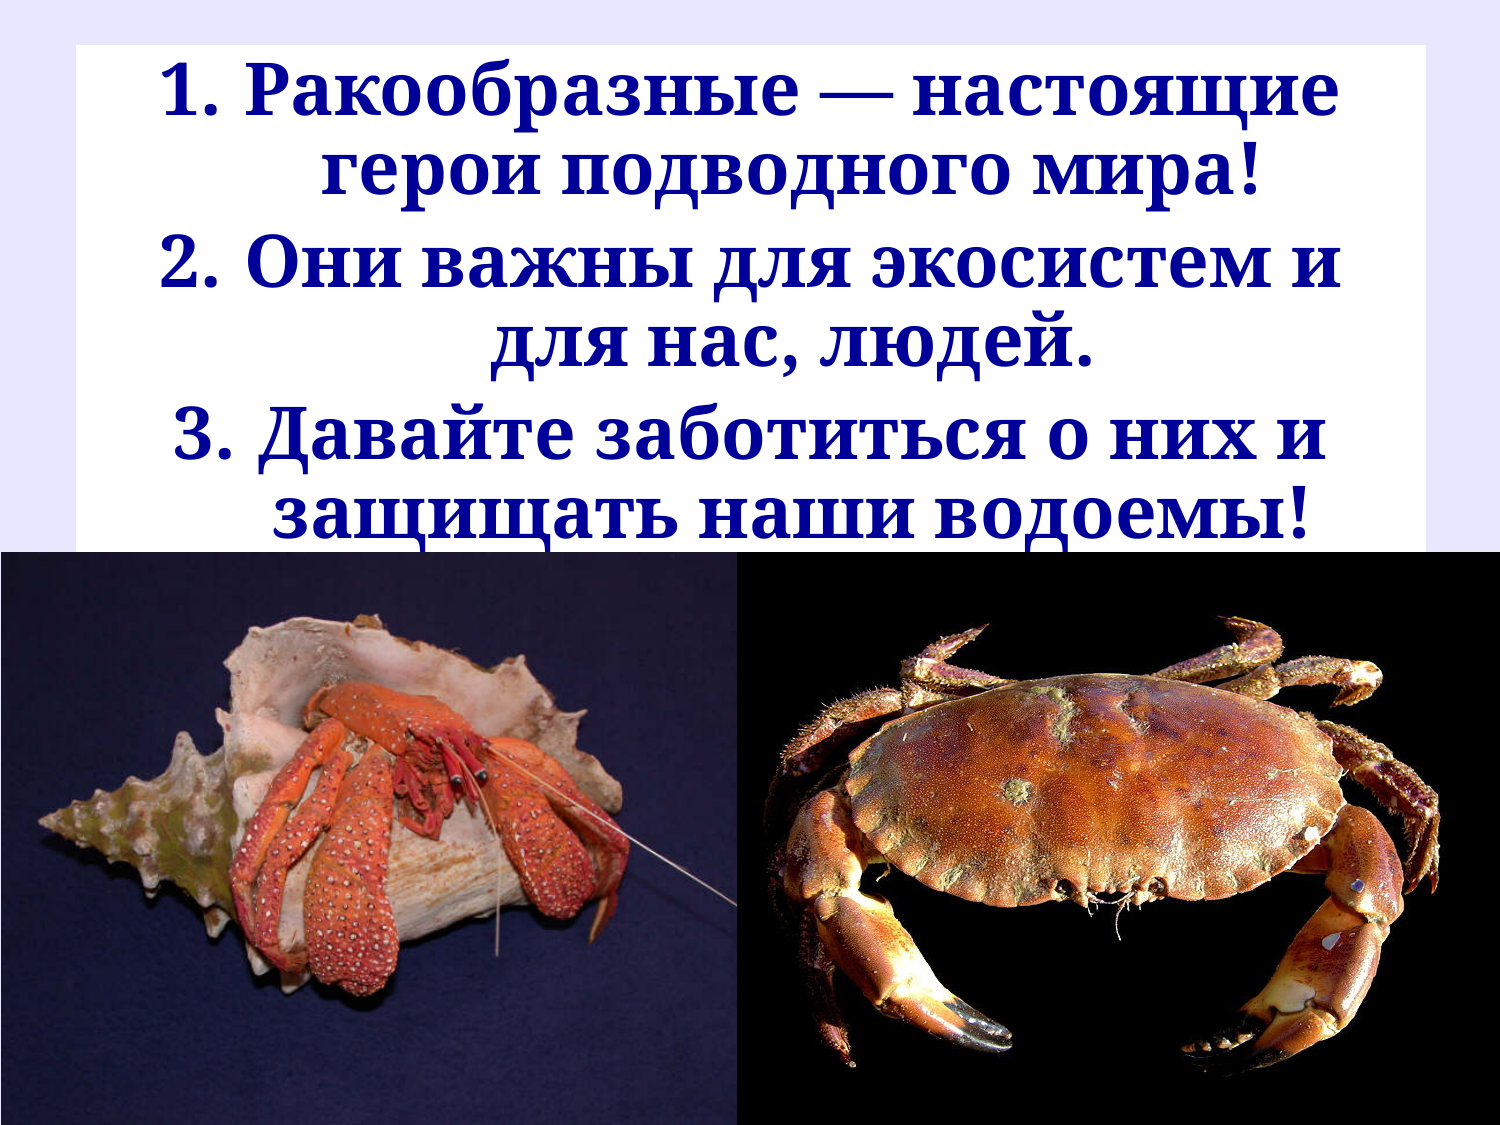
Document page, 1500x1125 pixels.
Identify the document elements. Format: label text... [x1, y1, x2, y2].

picture [0, 552, 1500, 1125]
list Ракообразные — настоящие герои подводного мира! Они важны для экосистем и для нас, людей. Давайте заботиться о них и защищать наши водоемы! [75, 44, 1427, 551]
